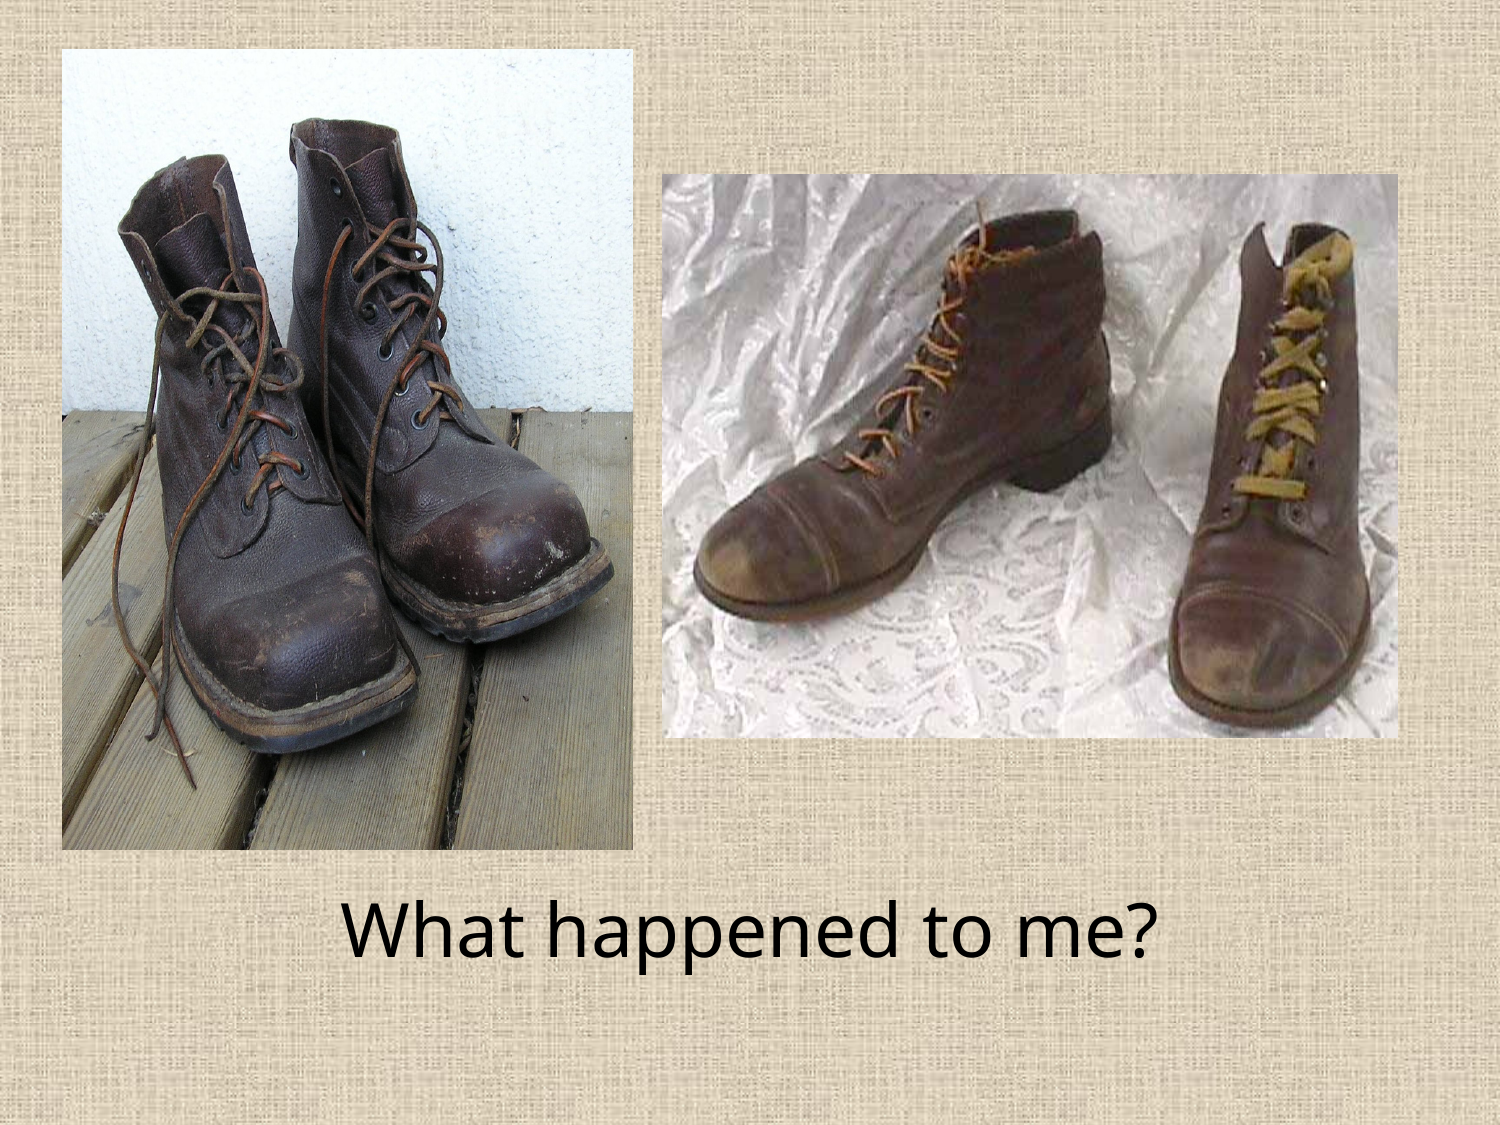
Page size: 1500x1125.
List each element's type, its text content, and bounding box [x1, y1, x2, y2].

picture [0, 0, 1500, 1125]
subtitle What happened to me? [225, 875, 1275, 1063]
